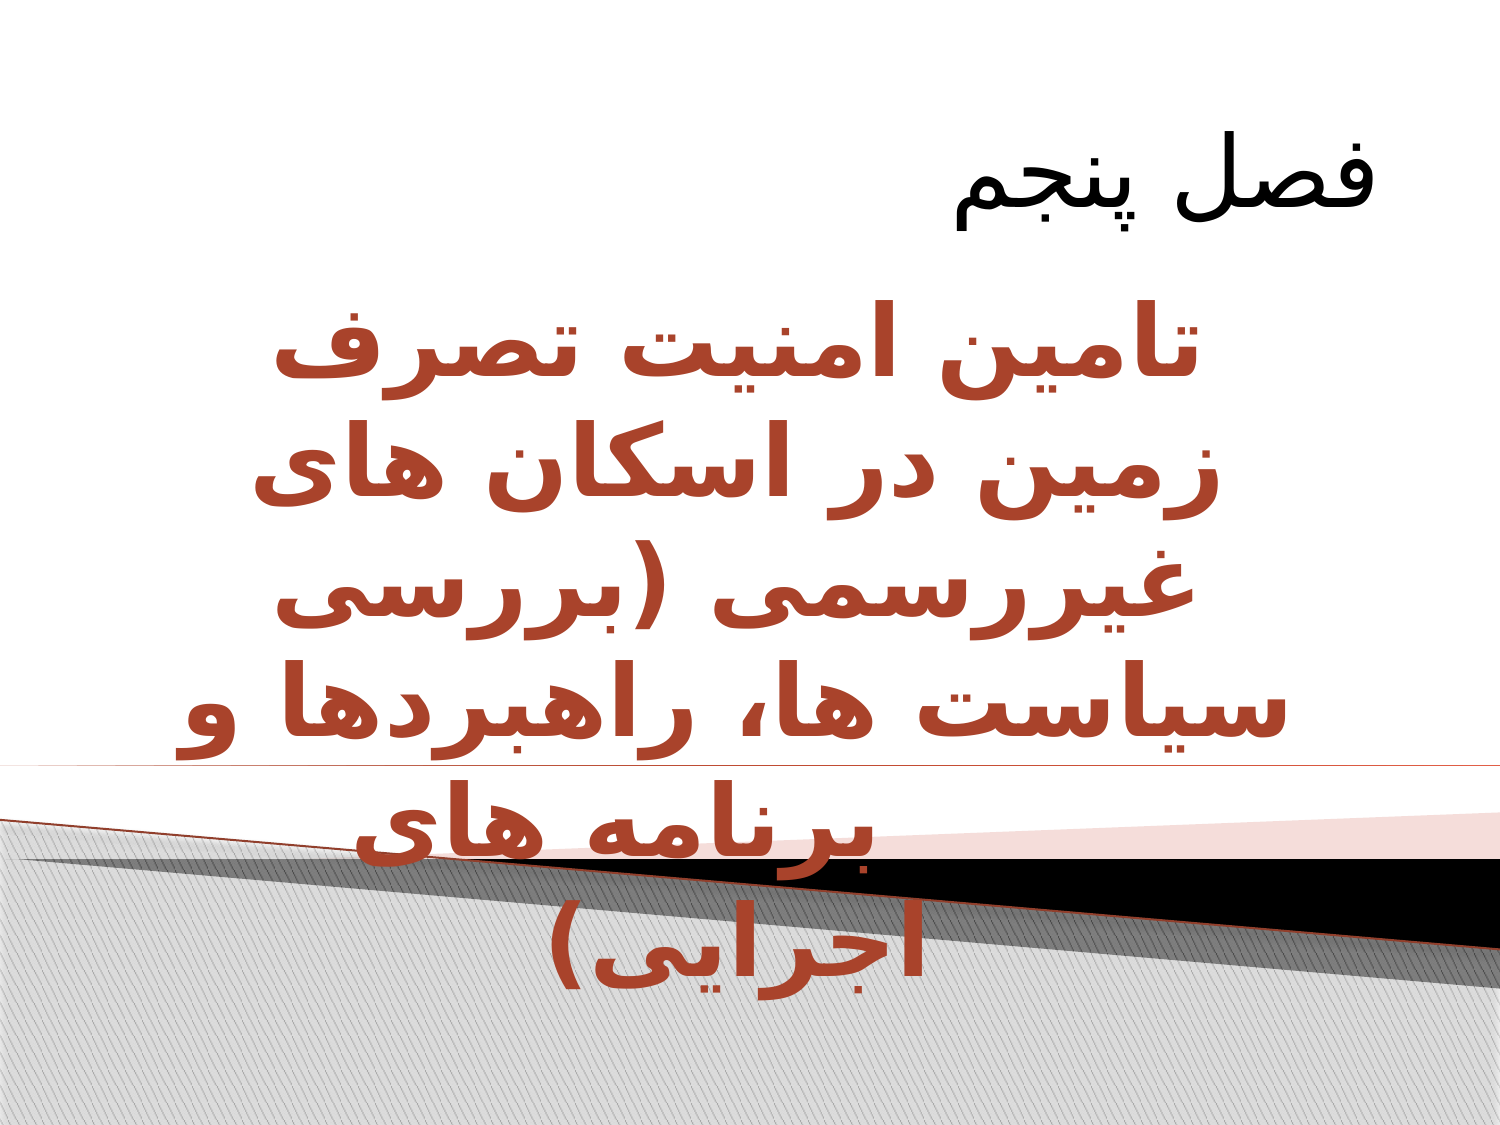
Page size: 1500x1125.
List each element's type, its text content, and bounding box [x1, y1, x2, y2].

text_box تامین امنیت تصرف زمین در اسکان های غیررسمی (بررسی سیاست ها، راهبردها و برنامه های اجرایی) [150, 268, 1325, 1004]
picture [5, 859, 150, 871]
picture [1325, 936, 1500, 989]
text_box فصل پنجم [935, 99, 1396, 235]
